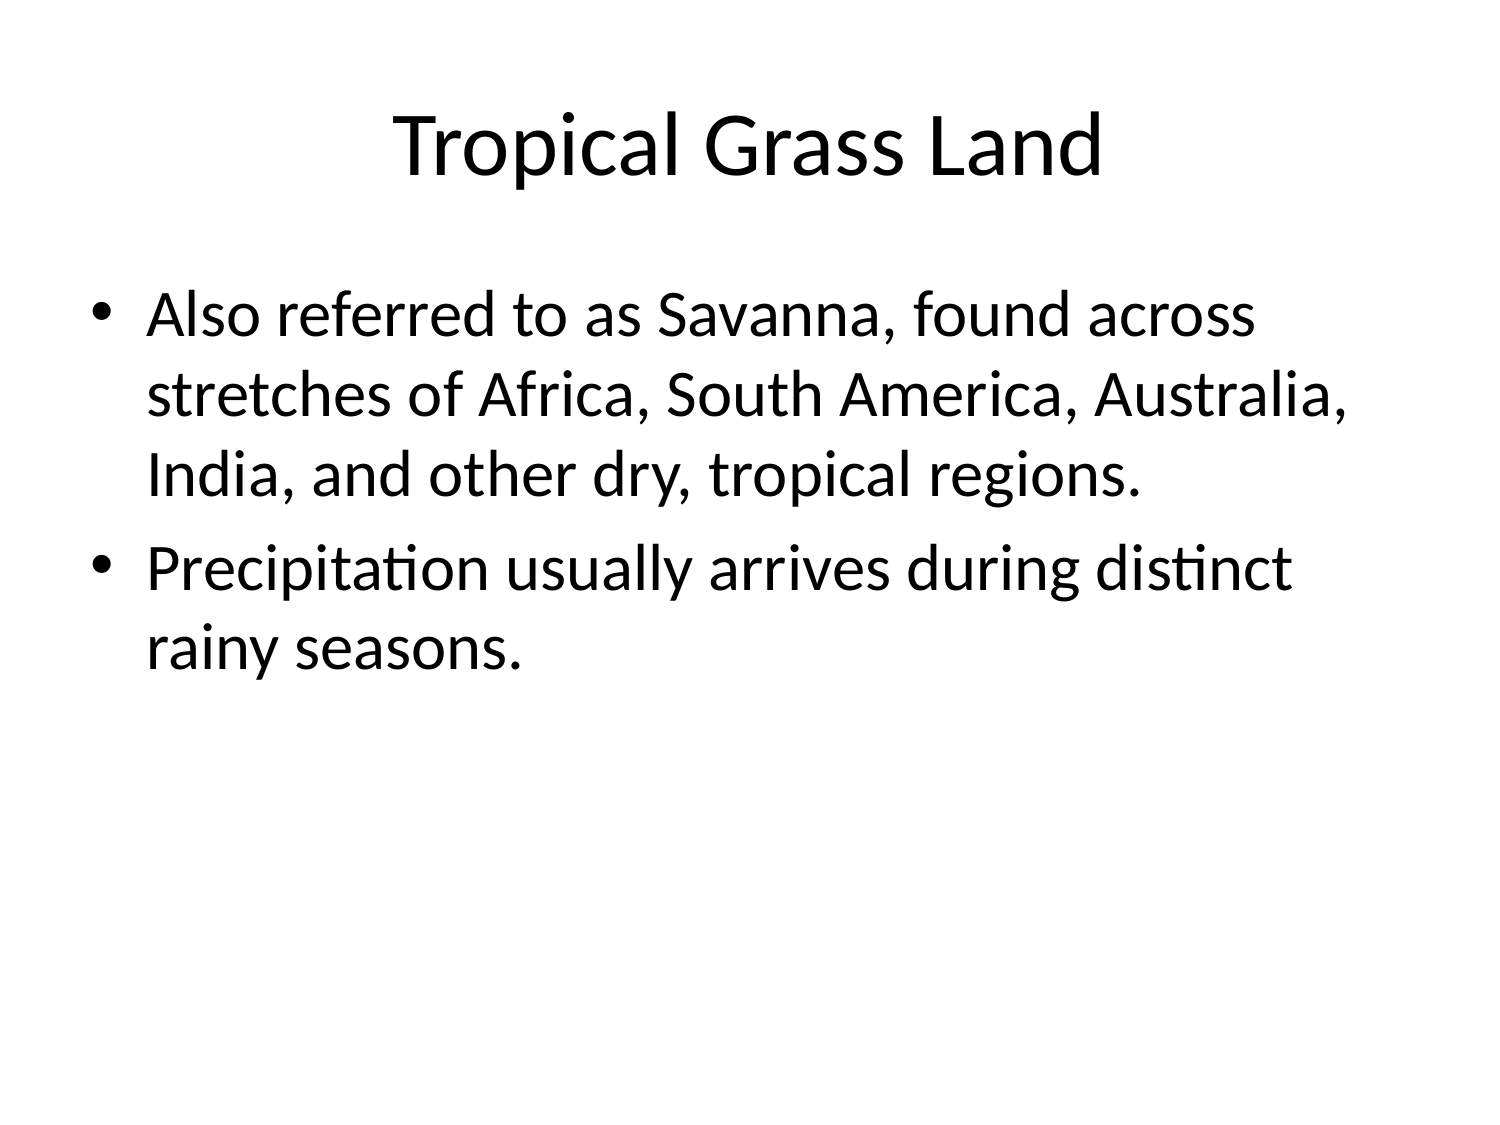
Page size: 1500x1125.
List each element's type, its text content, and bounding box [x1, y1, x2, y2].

list Also referred to as Savanna, found across stretches of Africa, South America, Australia, India, and other dry, tropical regions. Precipitation usually arrives during distinct rainy seasons. [75, 262, 1425, 1005]
title Tropical Grass Land [75, 45, 1425, 233]
